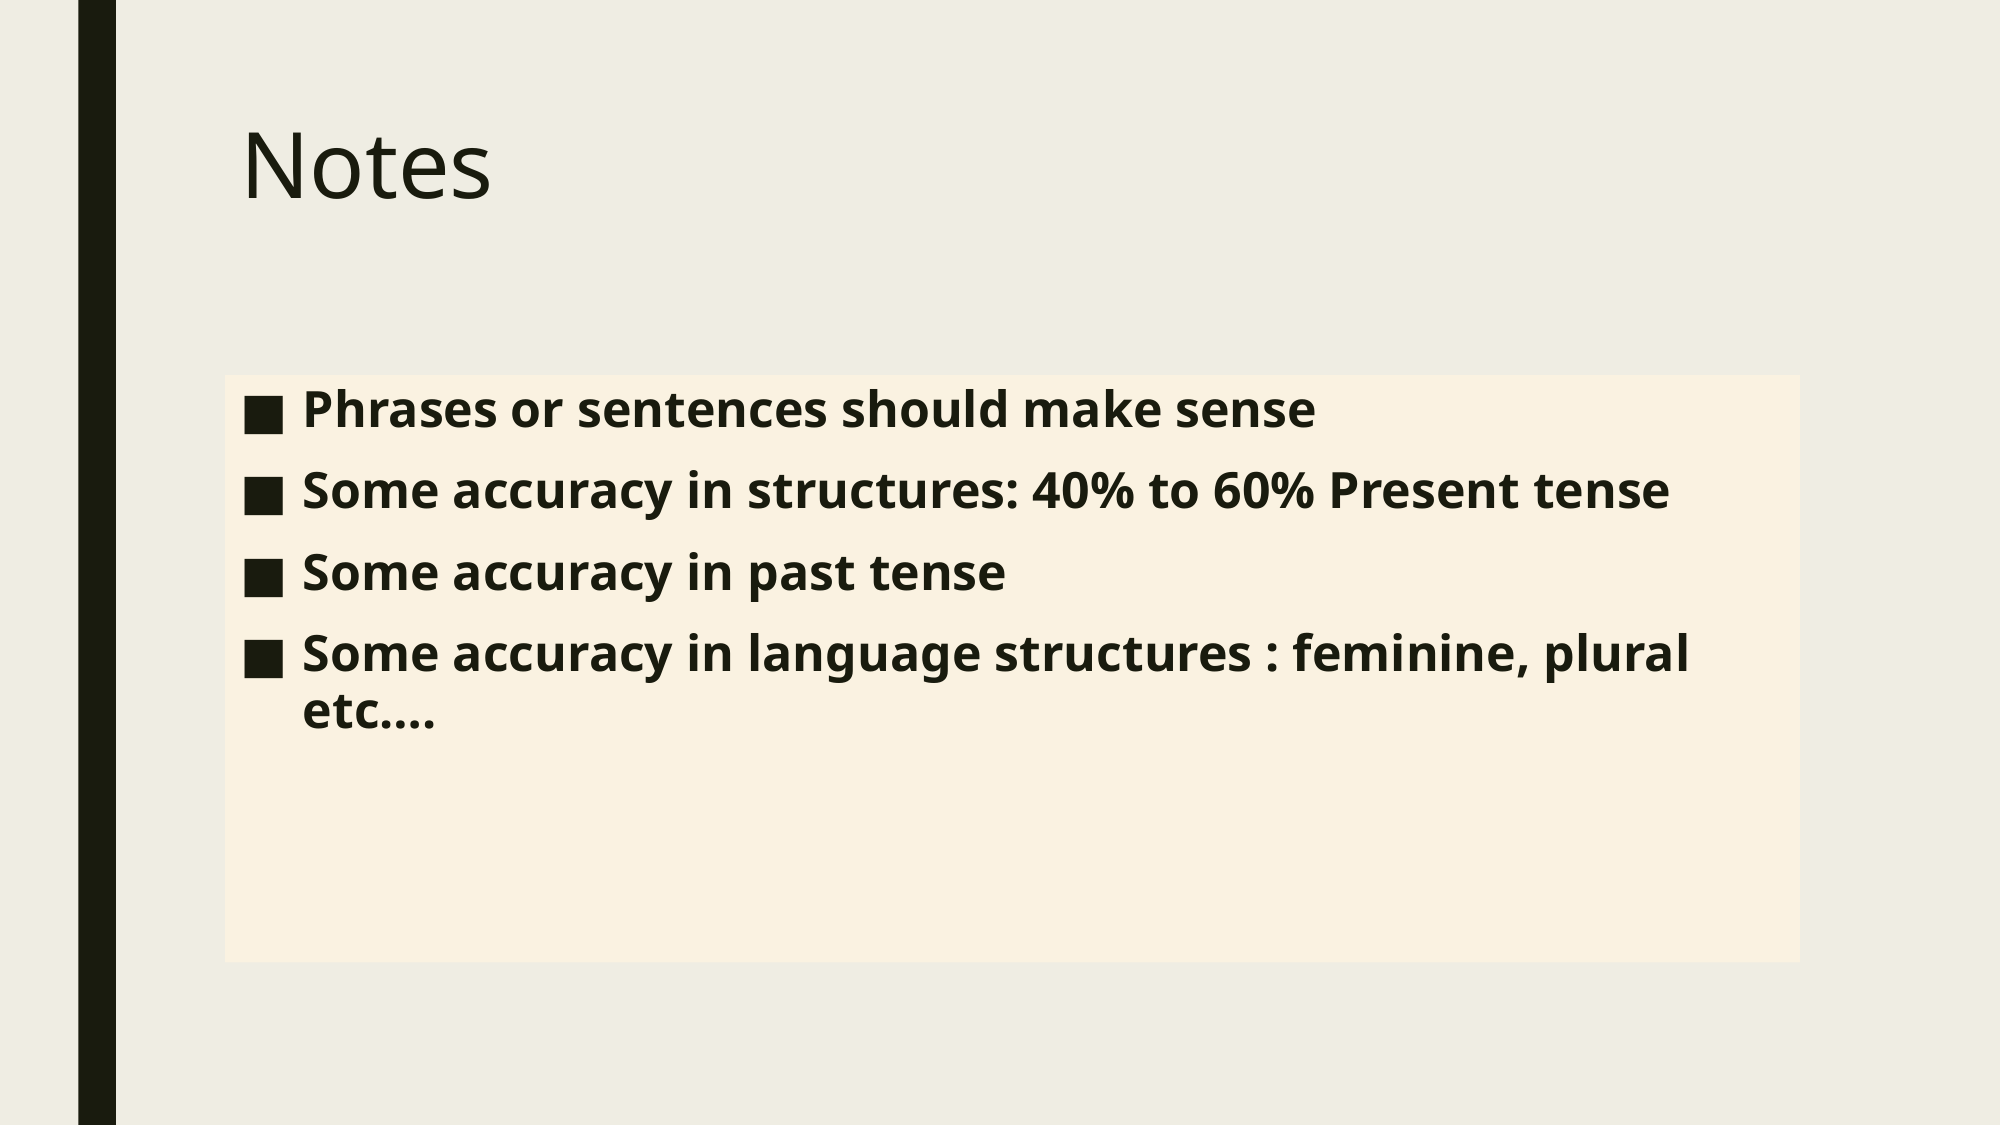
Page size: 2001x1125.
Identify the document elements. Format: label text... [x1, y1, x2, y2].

list Phrases or sentences should make sense Some accuracy in structures: 40% to 60% Present tense Some accuracy in past tense Some accuracy in language structures : feminine, plural etc…. [225, 375, 1800, 963]
title Notes [225, 112, 1800, 357]
